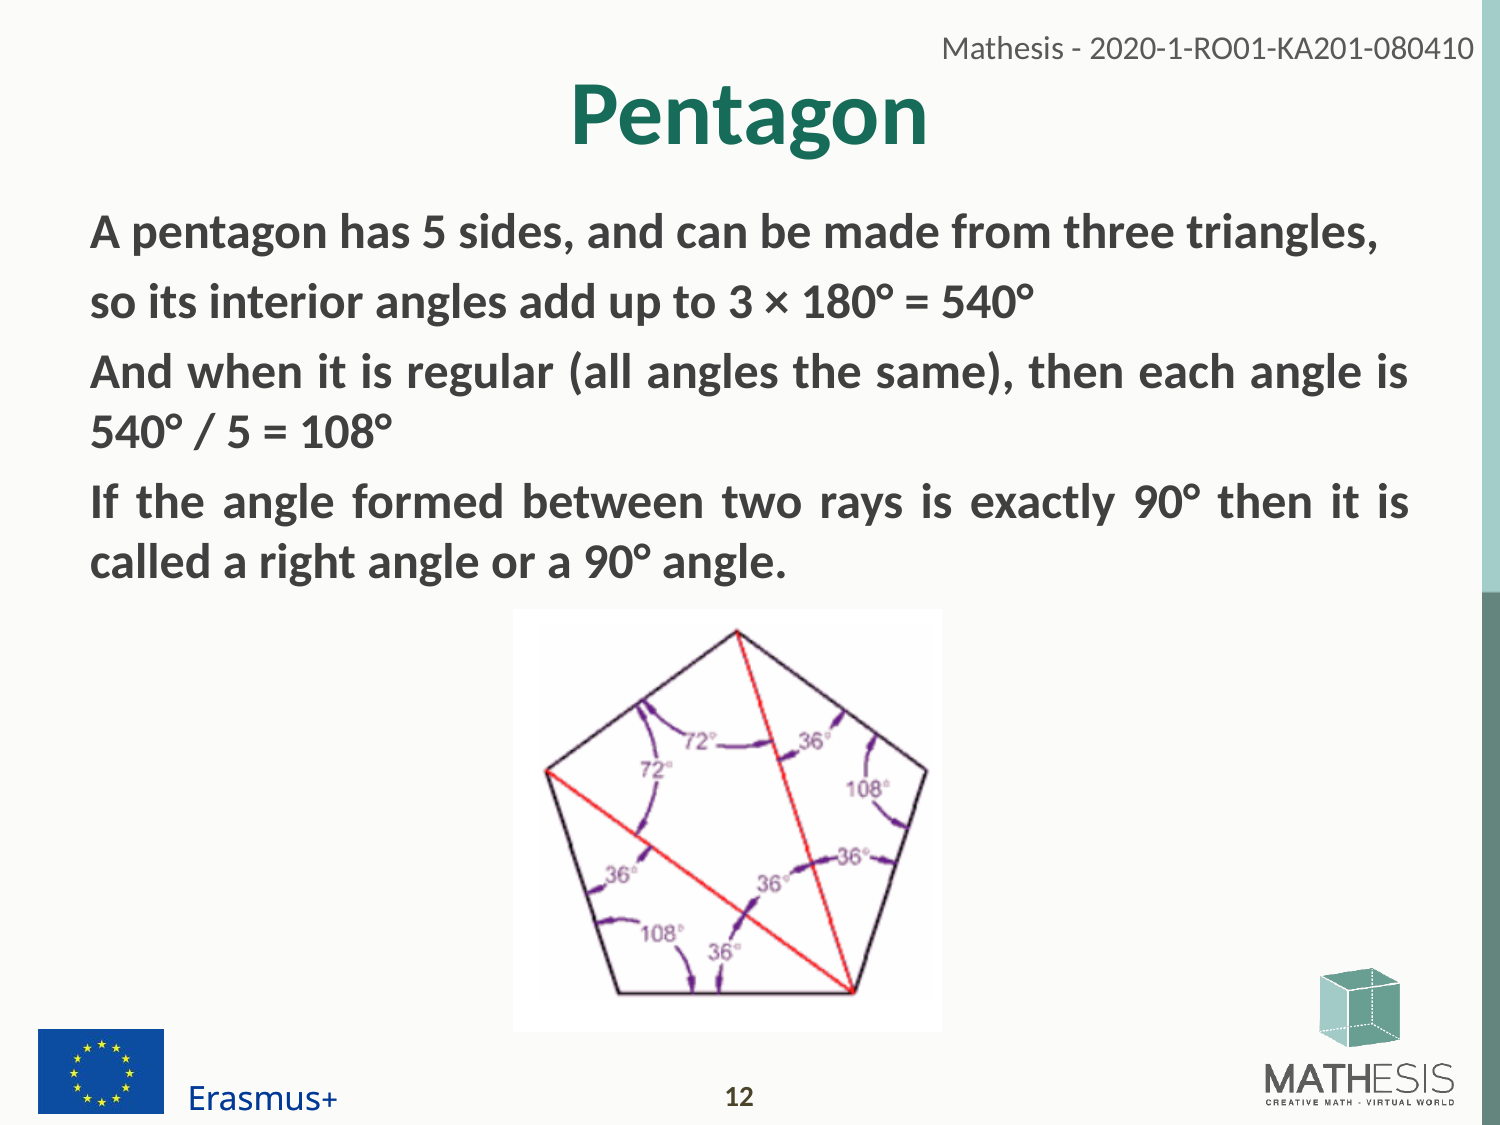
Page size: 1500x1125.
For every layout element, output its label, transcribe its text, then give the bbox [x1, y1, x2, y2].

list A pentagon has 5 sides, and can be made from three triangles, so its interior angles add up to 3 × 180° = 540° And when it is regular (all angles the same), then each angle is 540° / 5 = 108° If the angle formed between two rays is exactly 90° then it is called a right angle or a 90° angle. [75, 191, 1425, 934]
picture [38, 1029, 164, 1114]
picture [513, 609, 943, 1032]
title Pentagon [75, 45, 1425, 191]
